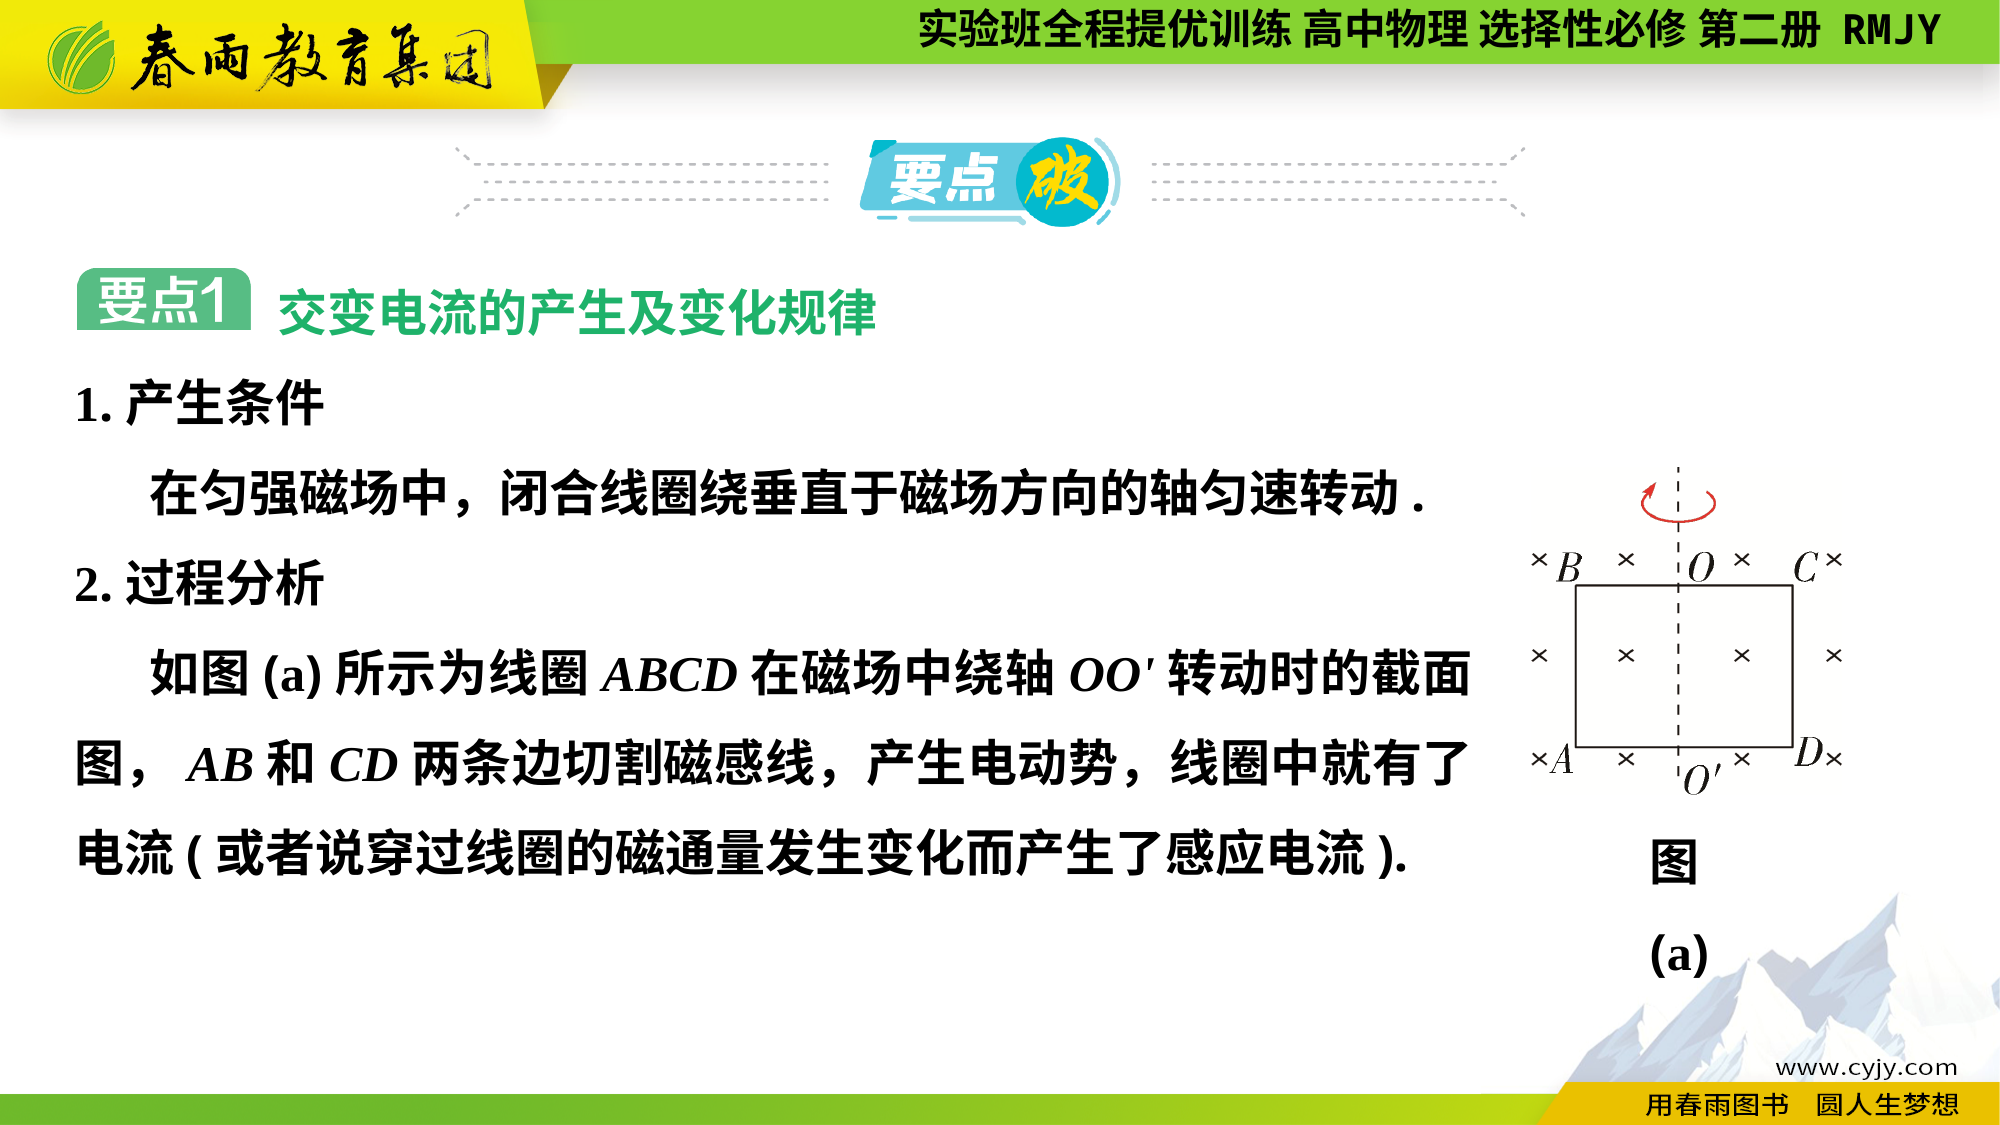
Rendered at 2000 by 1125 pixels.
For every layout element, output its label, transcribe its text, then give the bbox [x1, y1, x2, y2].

picture [0, 0, 2000, 1125]
text_box 图(a) [1635, 802, 1774, 899]
list 交变电流的产生及变化规律 1.产生条件 在匀强磁场中，闭合线圈绕垂直于磁场方向的轴匀速转动. 2.过程分析 如图(a)所示为线圈ABCD在磁场中绕轴OO'转动时的截面图，AB和CD两条边切割磁感线，产生电动势，线圈中就有了电流(或者说穿过线圈的磁通量发生变化而产生了感应电流). [59, 243, 1488, 895]
